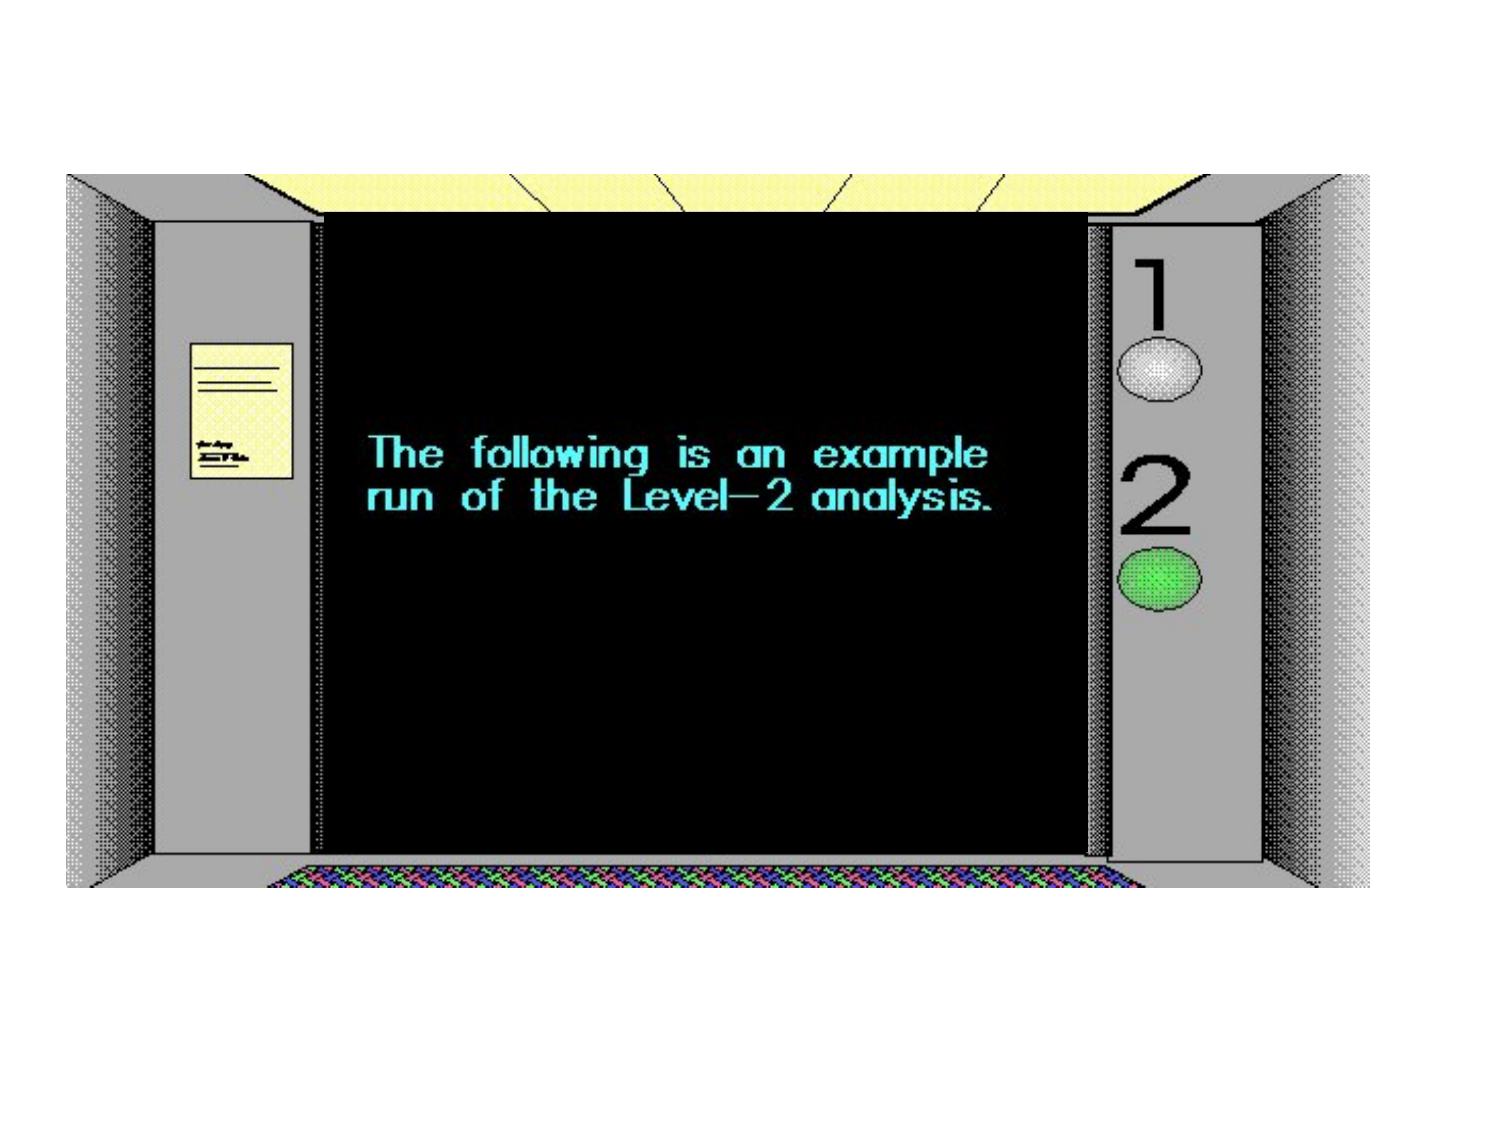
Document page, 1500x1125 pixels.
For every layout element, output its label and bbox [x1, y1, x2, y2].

picture [66, 174, 1370, 888]
